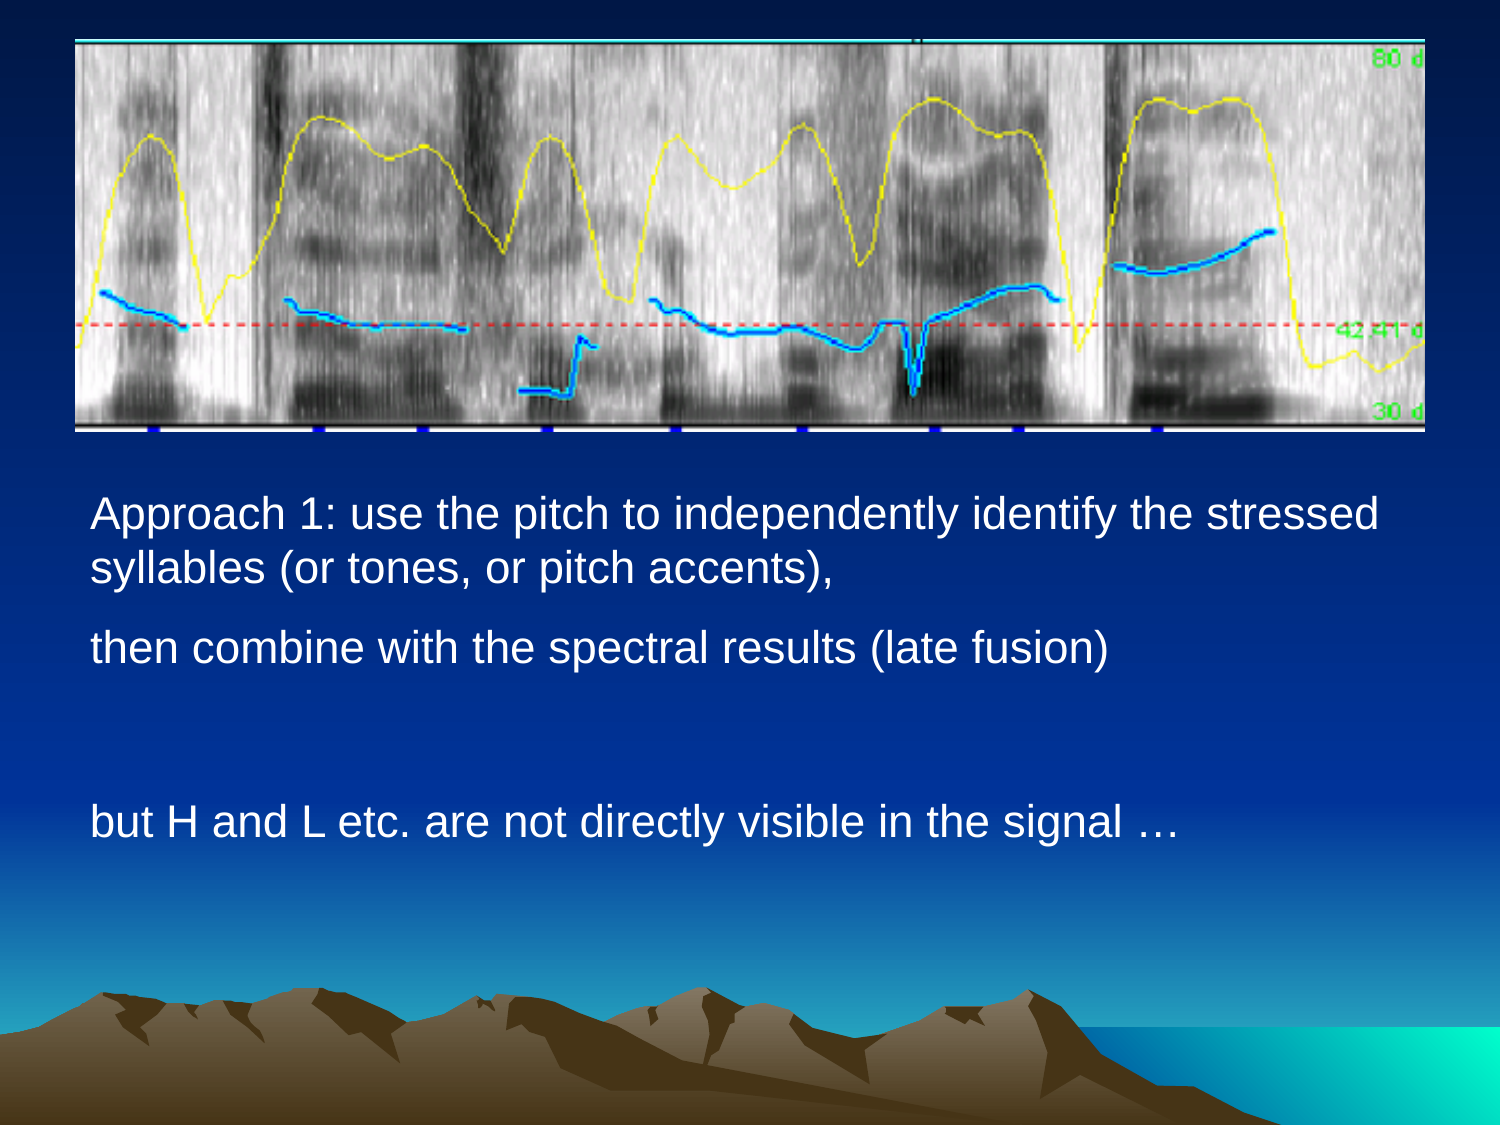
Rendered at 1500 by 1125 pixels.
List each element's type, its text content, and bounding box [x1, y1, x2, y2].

list Approach 1: use the pitch to independently identify the stressed syllables (or tones, or pitch accents), then combine with the spectral results (late fusion) [74, 475, 1426, 934]
picture [74, 39, 1426, 433]
text_box but H and L etc. are not directly visible in the signal … [74, 784, 1350, 855]
